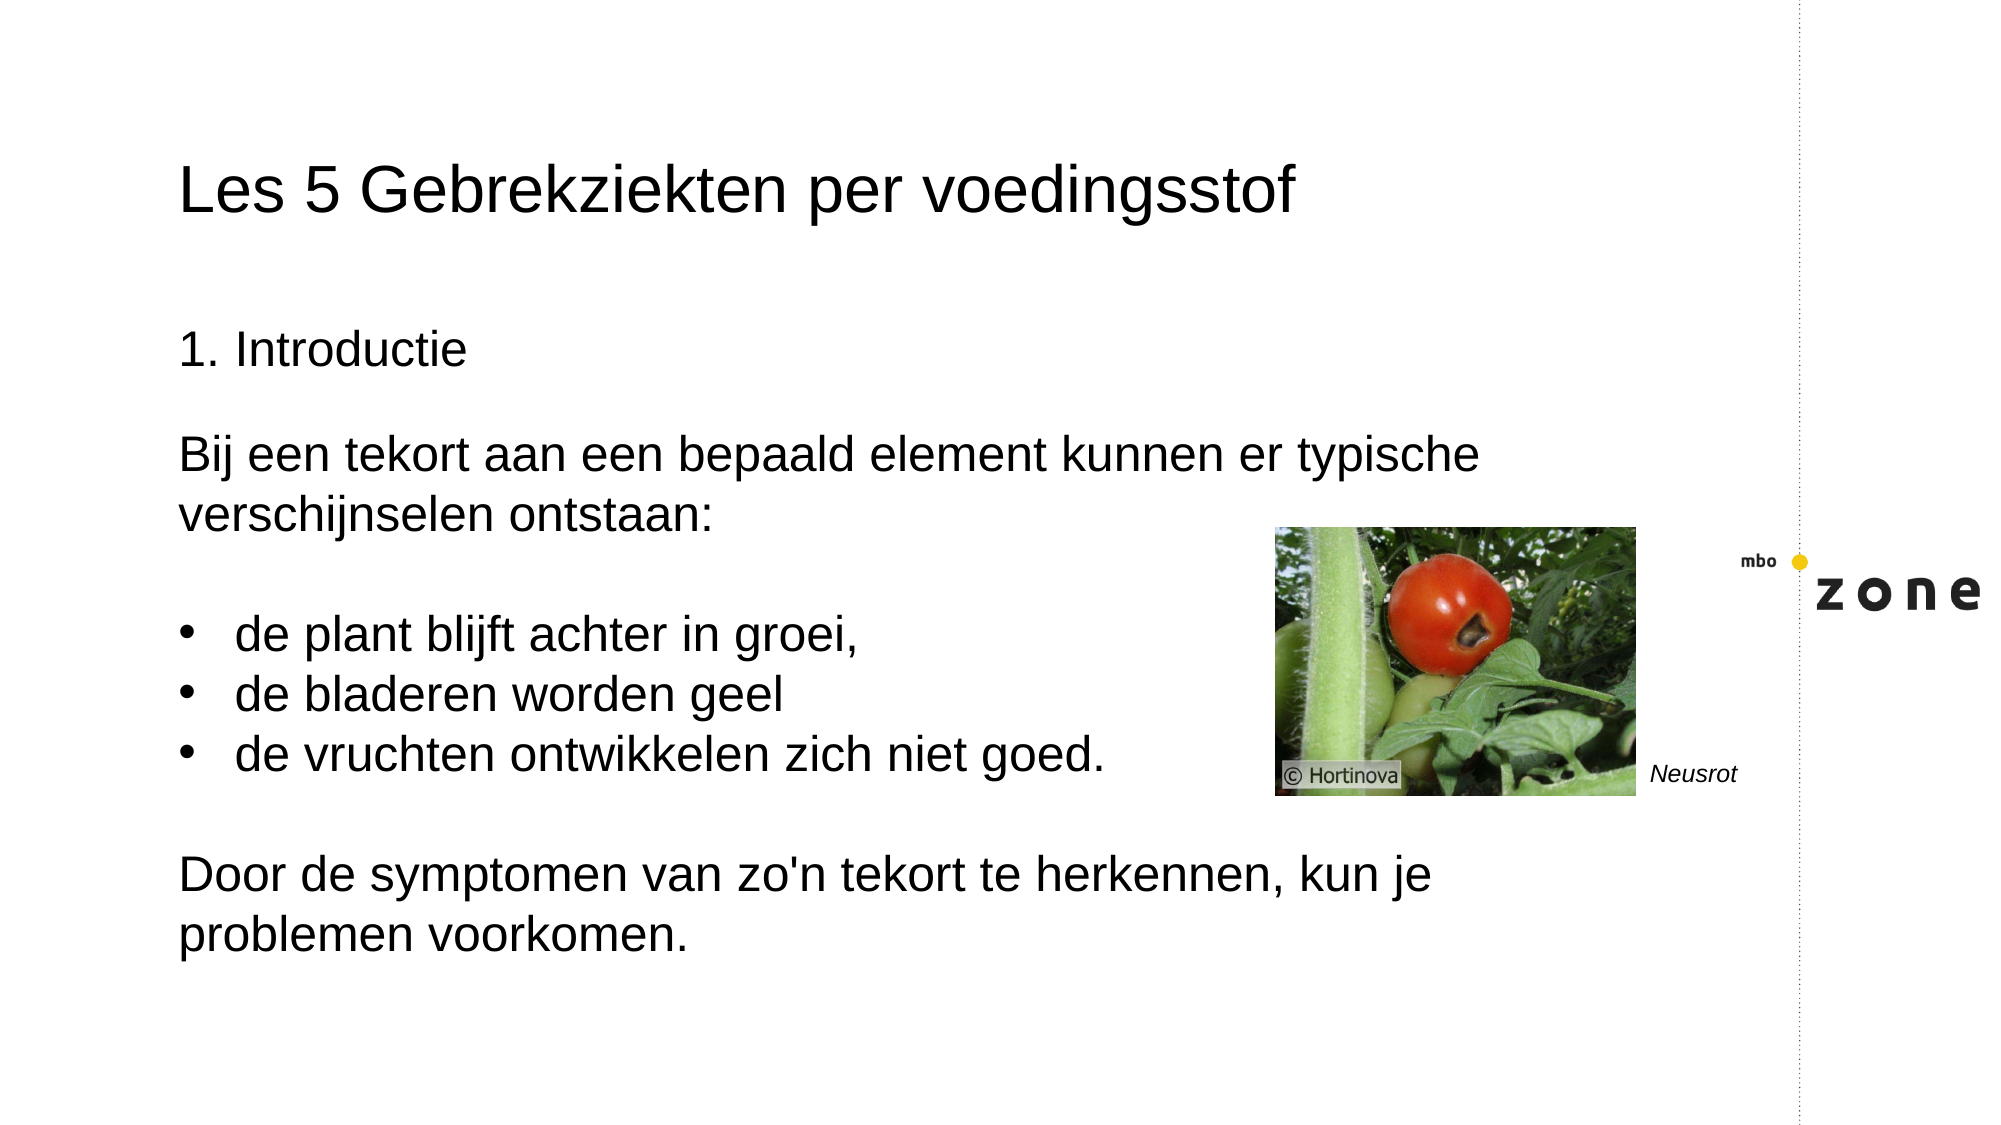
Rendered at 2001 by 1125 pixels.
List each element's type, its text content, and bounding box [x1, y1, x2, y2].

picture [1275, 0, 2001, 1125]
text_box Les 5 Gebrekziekten per voedingsstof [163, 138, 1666, 234]
text_box Introductie Bij een tekort aan een bepaald element kunnen er typische verschijnselen ontstaan: de plant blijft achter in groei, de bladeren worden geel de vruchten ontwikkelen zich niet goed. Door de symptomen van zo'n tekort te herkennen, kun je problemen voorkomen. [163, 309, 1555, 969]
text_box Neusrot [1636, 750, 1881, 796]
